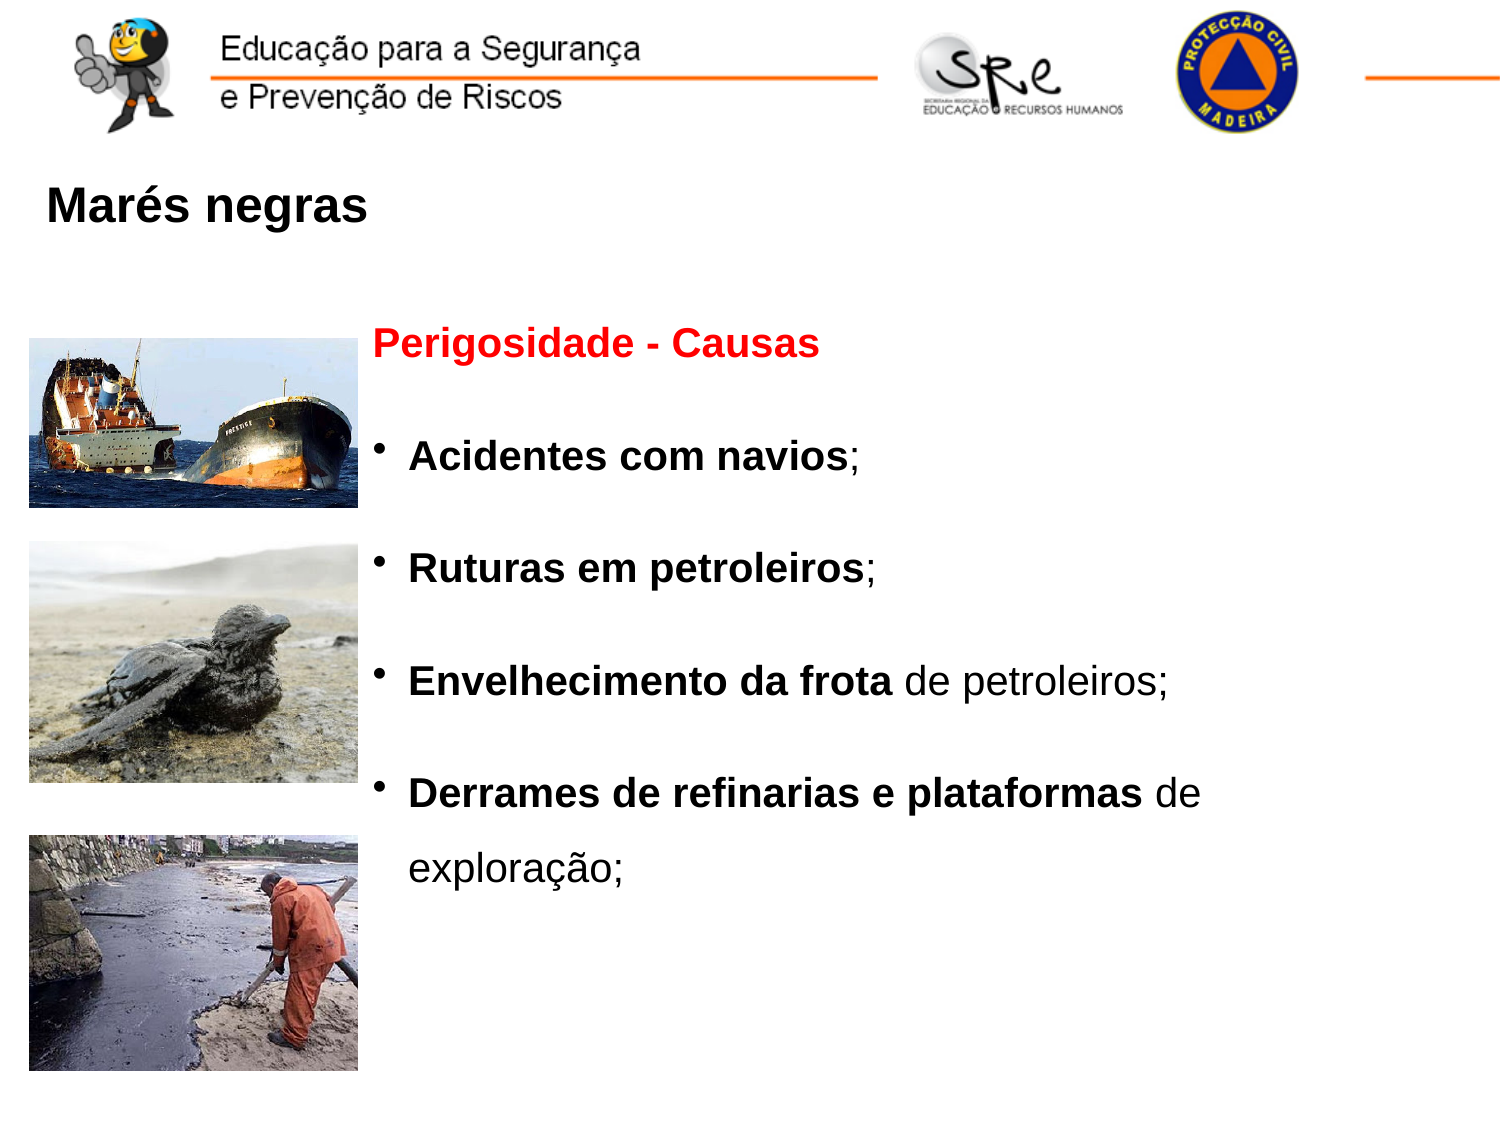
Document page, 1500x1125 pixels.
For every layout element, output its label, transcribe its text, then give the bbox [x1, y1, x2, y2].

text_box Marés negras [31, 165, 384, 240]
picture [0, 0, 1500, 1125]
text_box Perigosidade - Causas Acidentes com navios; Ruturas em petroleiros; Envelhecimento da frota de petroleiros; Derrames de refinarias e plataformas de exploração; [357, 283, 1430, 899]
